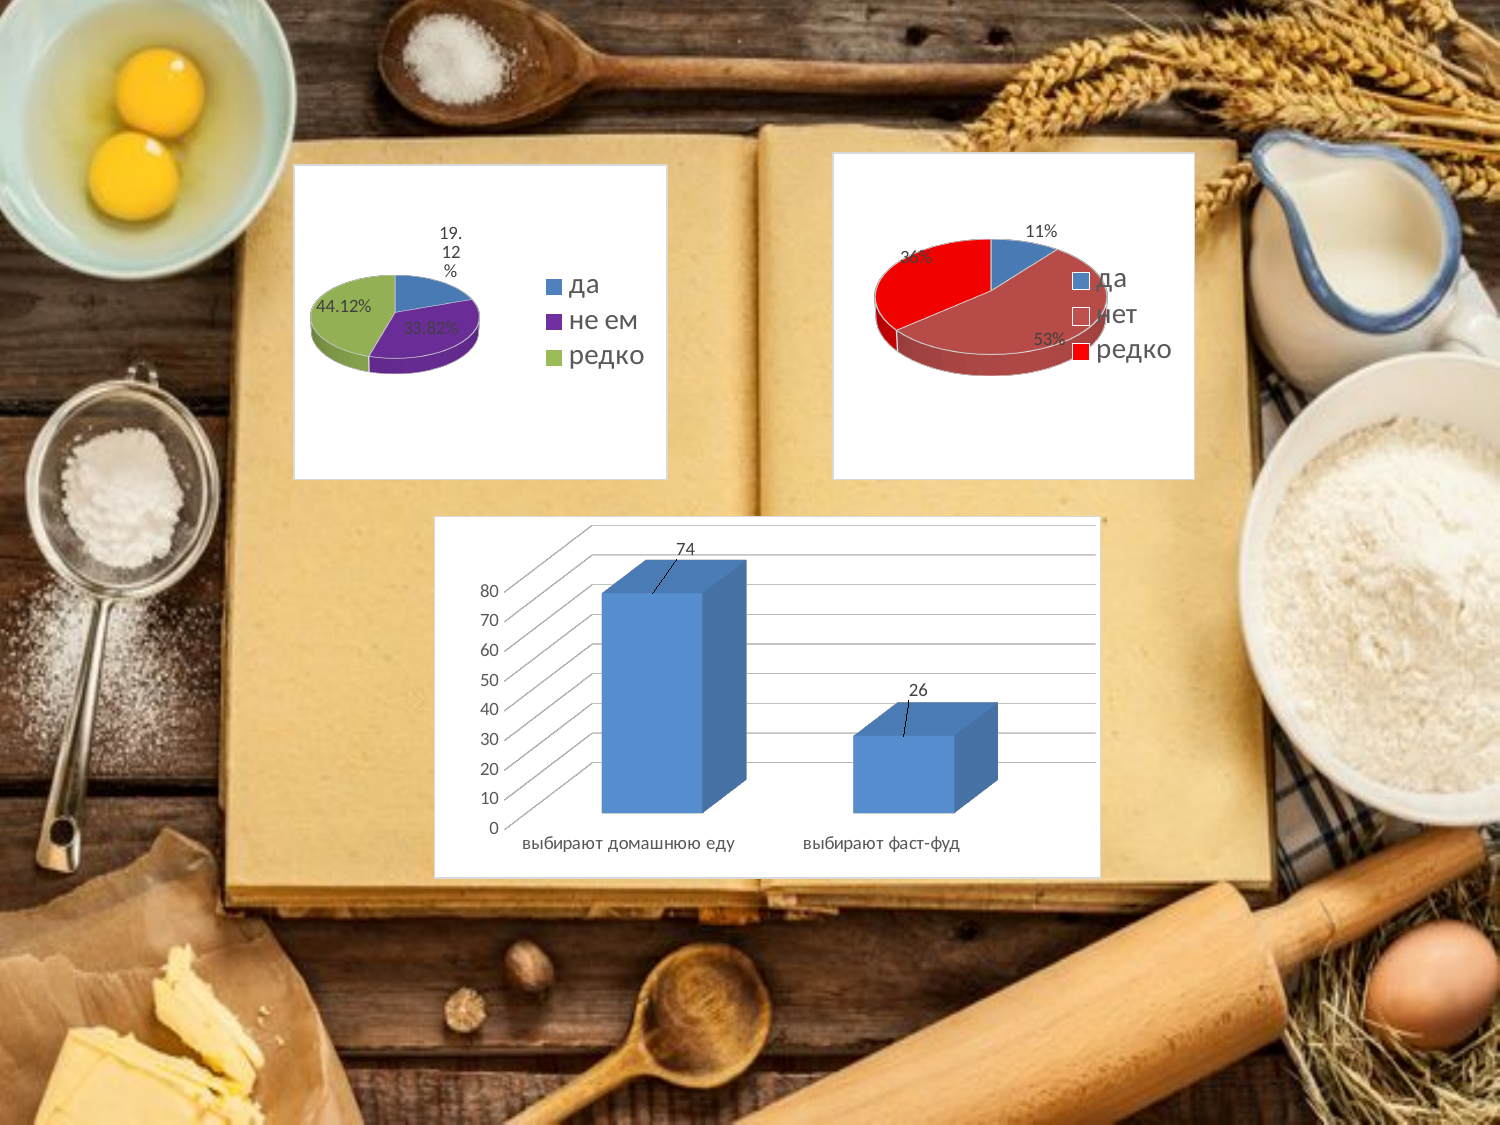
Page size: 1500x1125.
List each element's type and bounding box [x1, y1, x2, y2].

picture [0, 0, 1500, 1125]
chart [292, 163, 669, 481]
chart [831, 152, 1196, 481]
chart [433, 515, 1102, 880]
